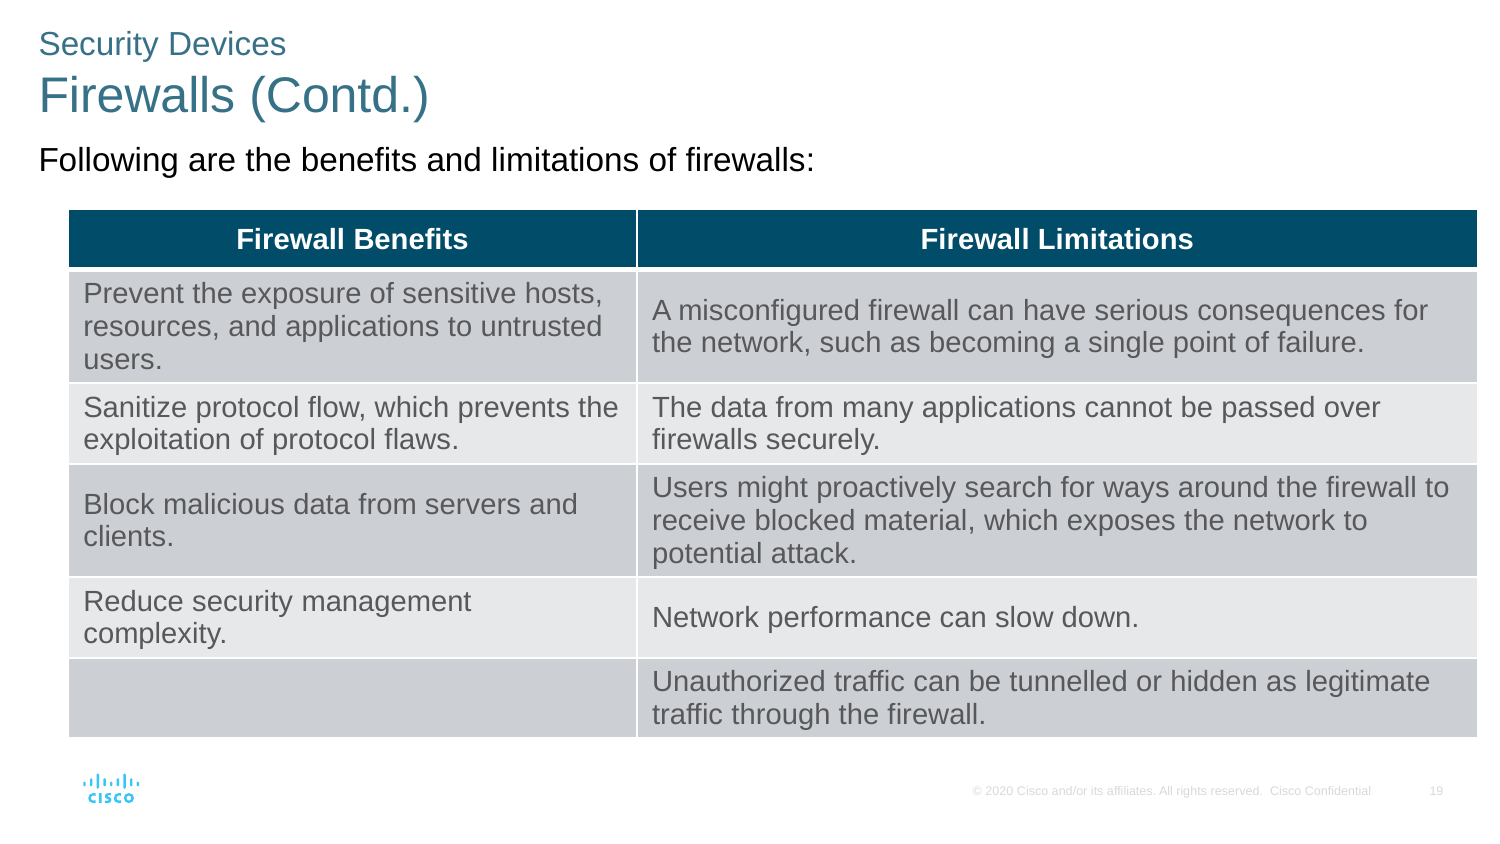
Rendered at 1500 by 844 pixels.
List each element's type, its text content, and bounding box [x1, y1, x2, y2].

table_cell Unauthorized traffic can be tunnelled or hidden as legitimate traffic through the firewall. [638, 659, 1477, 737]
table_cell Prevent the exposure of sensitive hosts, resources, and applications to untrusted users. [69, 272, 636, 382]
table_cell The data from many applications cannot be passed over firewalls securely. [638, 384, 1477, 463]
table_cell [69, 659, 636, 737]
list Following are the benefits and limitations of firewalls: [23, 131, 1476, 196]
table_cell Network performance can slow down. [638, 578, 1477, 657]
table_cell Block malicious data from servers and clients. [69, 465, 636, 576]
text_box Security Devices Firewalls (Contd.) [23, 10, 1500, 135]
table_header Firewall Limitations [638, 210, 1477, 267]
table_cell Reduce security management complexity. [69, 578, 636, 657]
table_cell Sanitize protocol flow, which prevents the exploitation of protocol flaws. [69, 384, 636, 463]
table_cell Users might proactively search for ways around the firewall to receive blocked material, which exposes the network to potential attack. [638, 465, 1477, 576]
table_header Firewall Benefits [69, 210, 636, 267]
table_cell A misconfigured firewall can have serious consequences for the network, such as becoming a single point of failure. [638, 272, 1477, 382]
